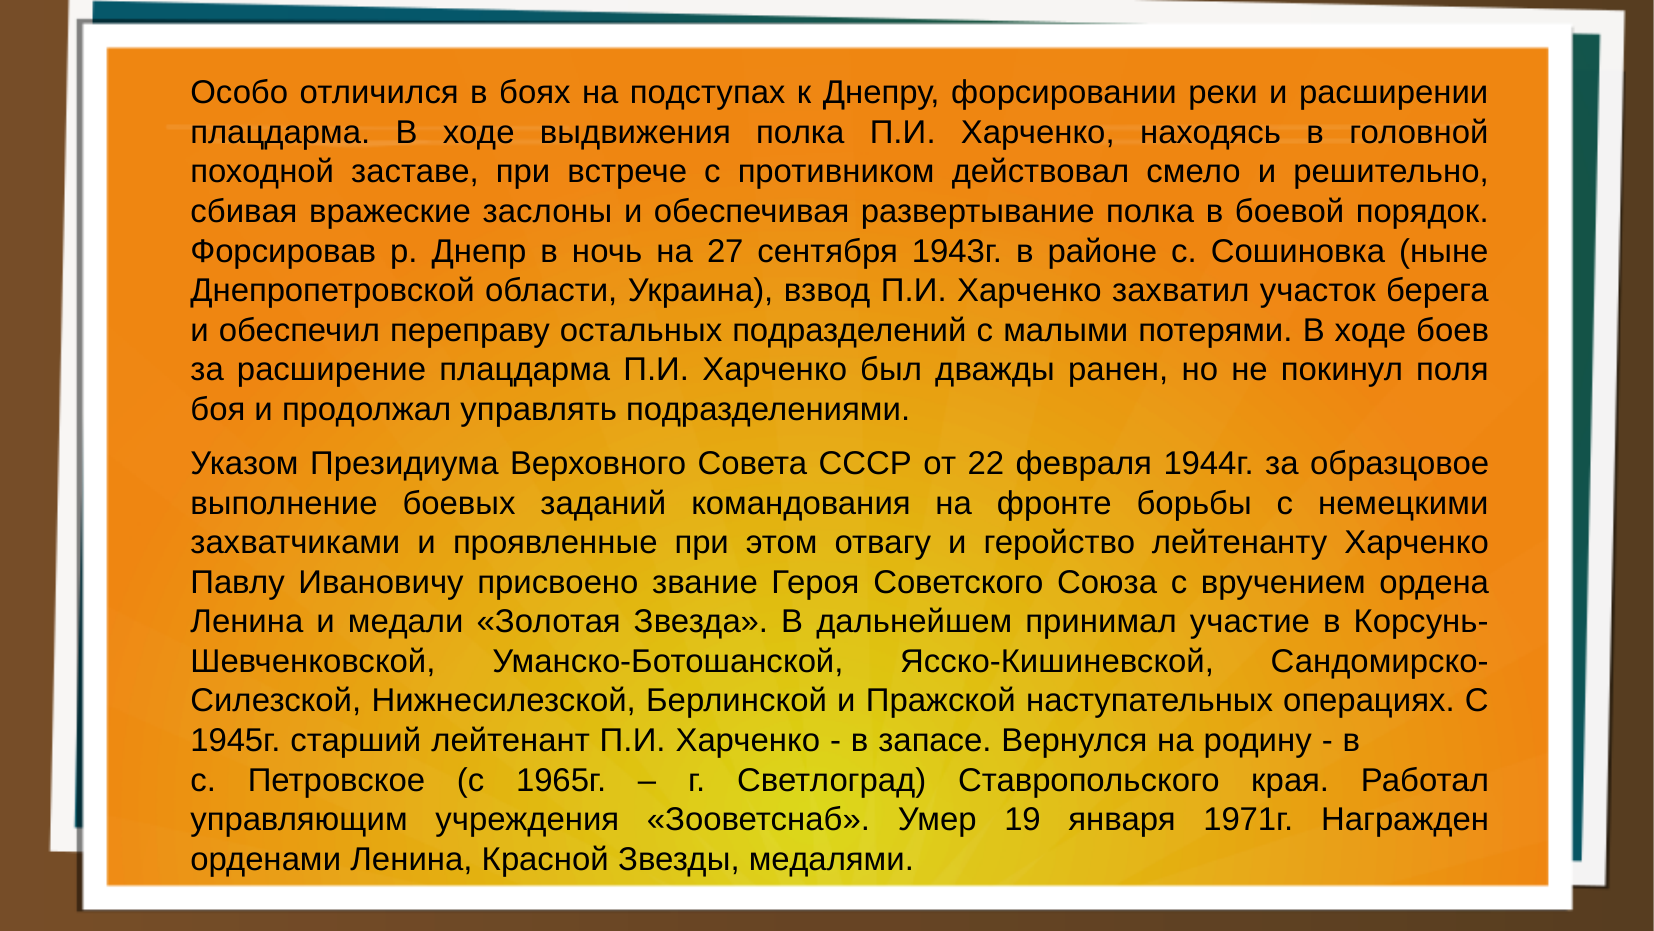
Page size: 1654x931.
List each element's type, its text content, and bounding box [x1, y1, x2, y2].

text_box Особо отличился в боях на подступах к Днепру, форсировании реки и расширении плацдарма. В ходе выдвижения полка П.И. Харченко, находясь в головной походной заставе, при встрече с противником действовал смело и решительно, сбивая вражеские заслоны и обеспечивая развертывание полка в боевой порядок. Форсировав р. Днепр в ночь на 27 сентября 1943г. в районе с. Сошиновка (ныне Днепропетровской области, Украина), взвод П.И. Харченко захватил участок берега и обеспечил переправу остальных подразделений с малыми потерями. В ходе боев за расширение плацдарма П.И. Харченко был дважды ранен, но не покинул поля боя и продолжал управлять подразделениями. Указом Президиума Верховного Совета СССР от 22 февраля 1944г. за образцовое выполнение боевых заданий командования на фронте борьбы с немецкими захватчиками и проявленные при этом отвагу и геройство лейтенанту Харченко Павлу Ивановичу присвоено звание Героя Советского Союза с вручением ордена Ленина и медали «Золотая Звезда». В дальнейшем принимал участие в Корсунь-Шевченковской, Уманско-Ботошанской, Ясско-Кишиневской, Сандомирско-Силезской, Нижнесилезской, Берлинской и Пражской наступательных операциях. С 1945г. старший лейтенант П.И. Харченко - в запасе. Вернулся на родину - в с. Петровское (с 1965г. – г. Светлоград) Ставропольского края. Работал управляющим учреждения «Зооветснаб». Умер 19 января 1971г. Награжден орденами Ленина, Красной Звезды, медалями. [123, 70, 1492, 887]
picture [0, 0, 1654, 931]
